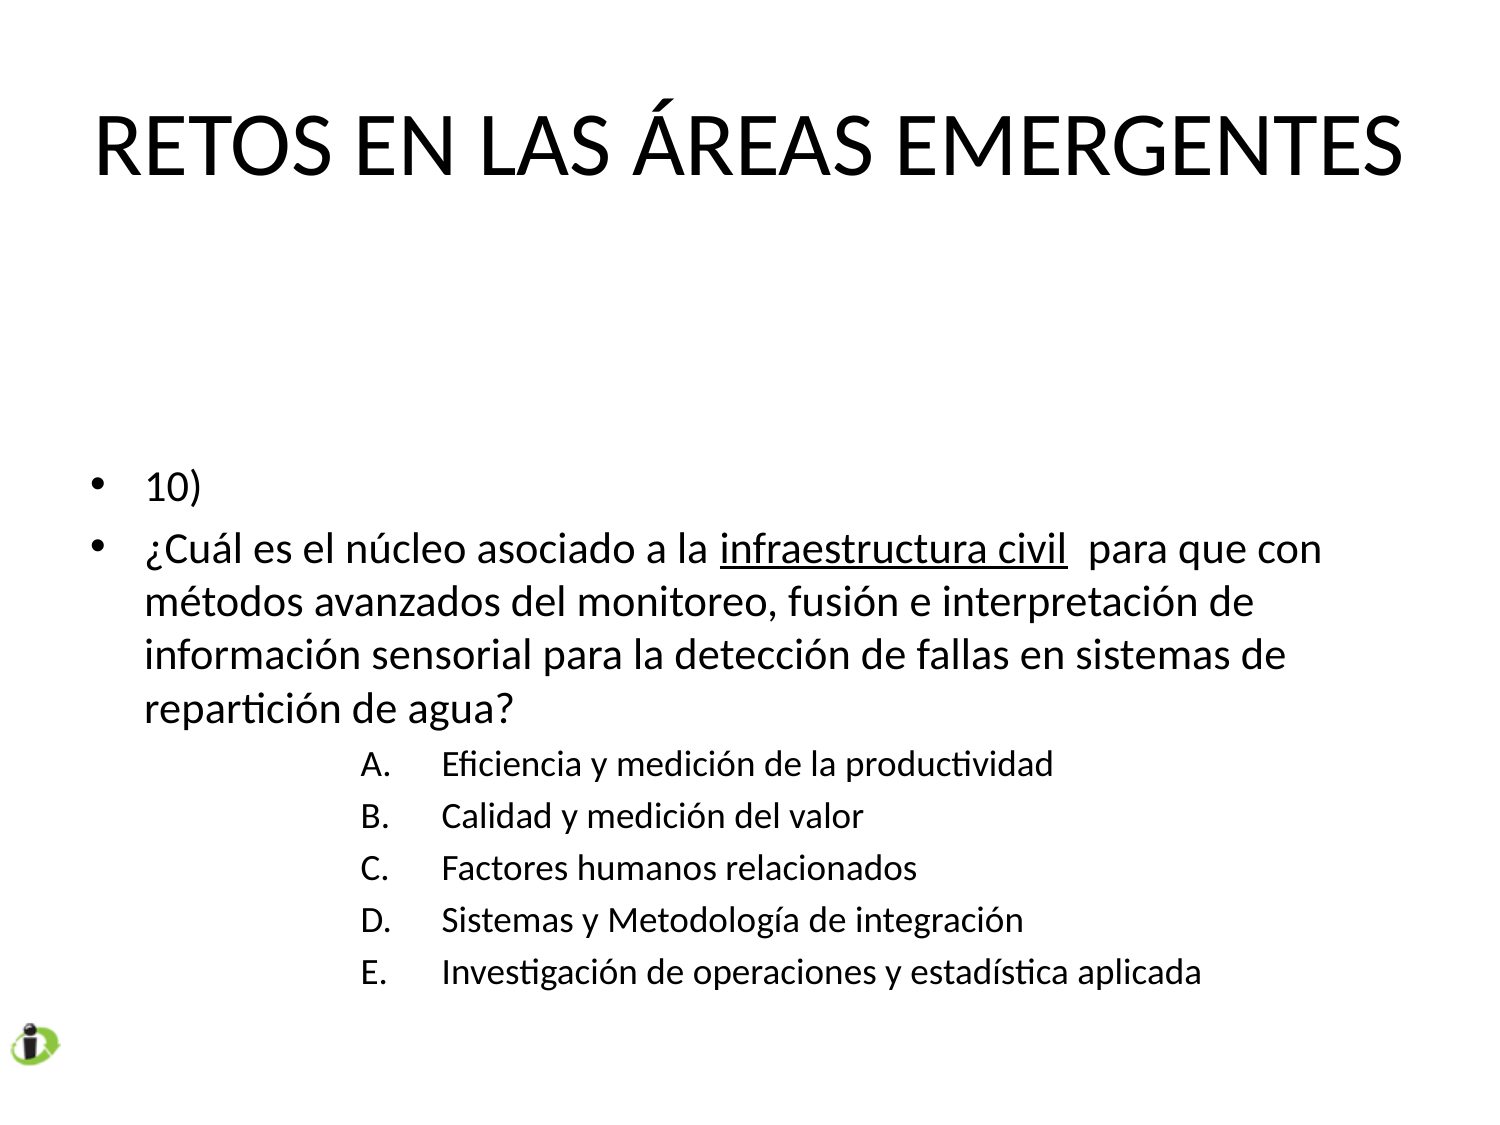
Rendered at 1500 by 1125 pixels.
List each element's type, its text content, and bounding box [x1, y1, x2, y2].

title RETOS EN LAS ÁREAS EMERGENTES [75, 45, 1425, 233]
picture [10, 1020, 61, 1072]
list 10) ¿Cuál es el núcleo asociado a la infraestructura civil para que con métodos avanzados del monitoreo, fusión e interpretación de información sensorial para la detección de fallas en sistemas de repartición de agua? Eficiencia y medición de la productividad Calidad y medición del valor Factores humanos relacionados Sistemas y Metodología de integración Investigación de operaciones y estadística aplicada [75, 262, 1425, 1005]
